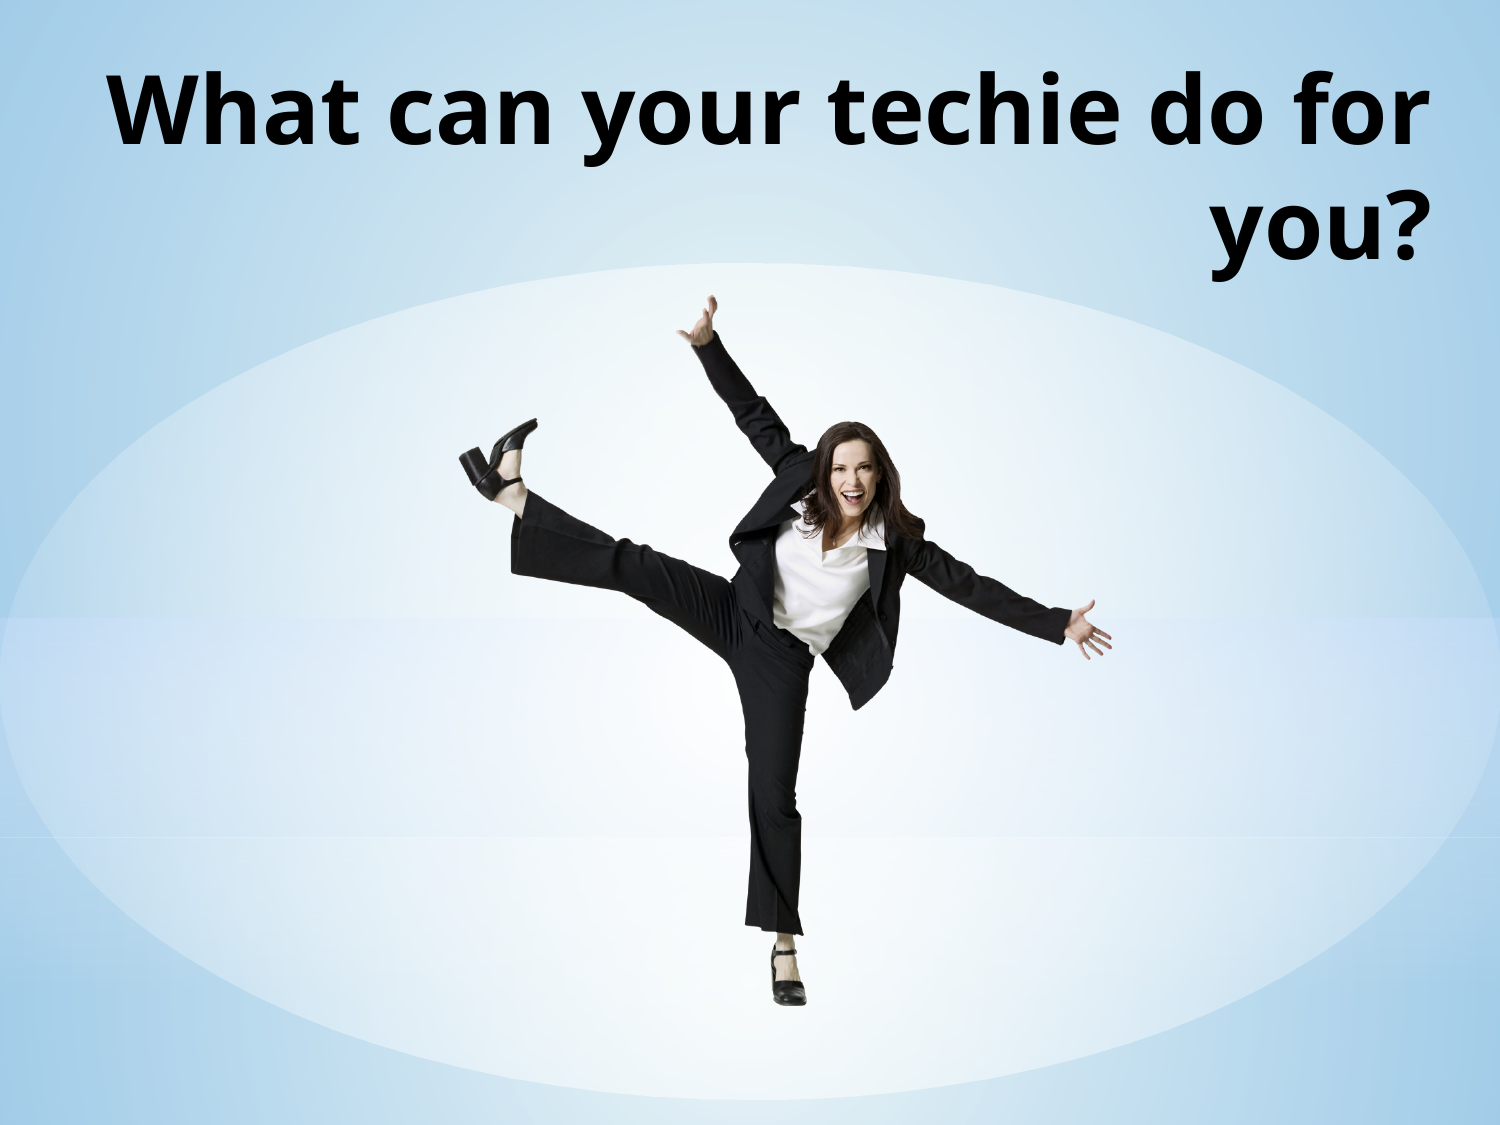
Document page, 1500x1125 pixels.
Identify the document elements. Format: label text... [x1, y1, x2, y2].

picture [445, 281, 1126, 1019]
title What can your techie do for you? [0, 41, 1448, 256]
